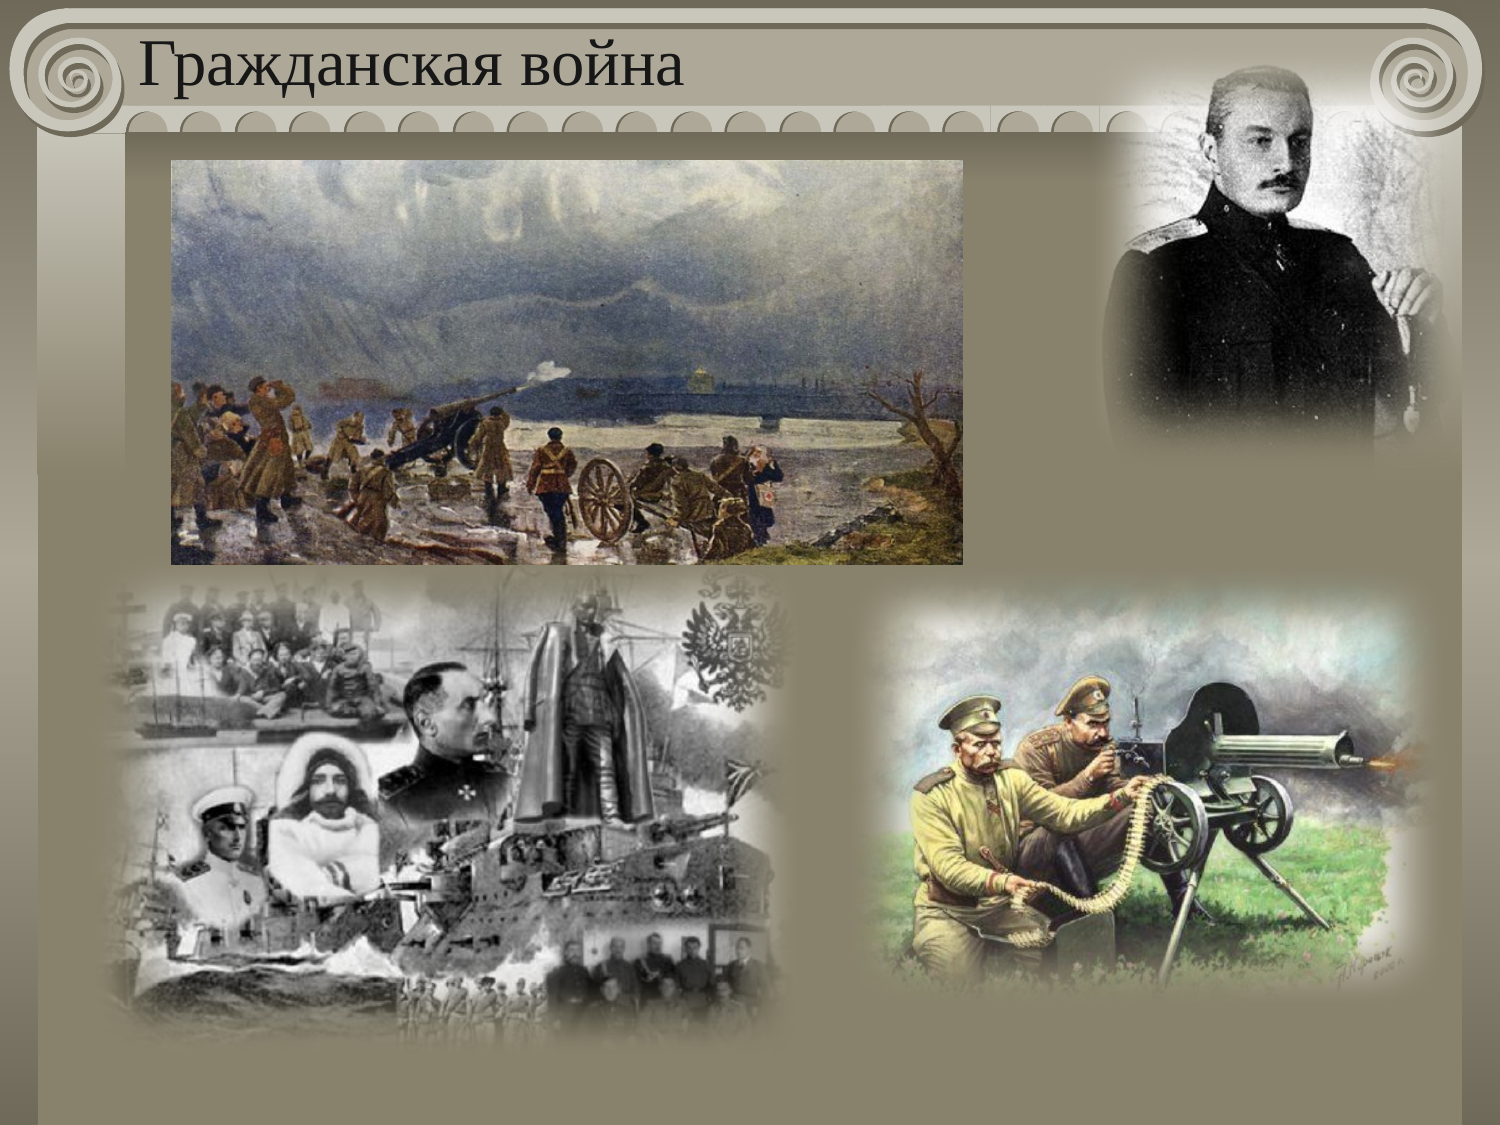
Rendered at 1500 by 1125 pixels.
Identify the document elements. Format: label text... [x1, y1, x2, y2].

picture [1084, 42, 1463, 469]
picture [88, 160, 1450, 1059]
text_box Гражданская война [122, 0, 1373, 119]
